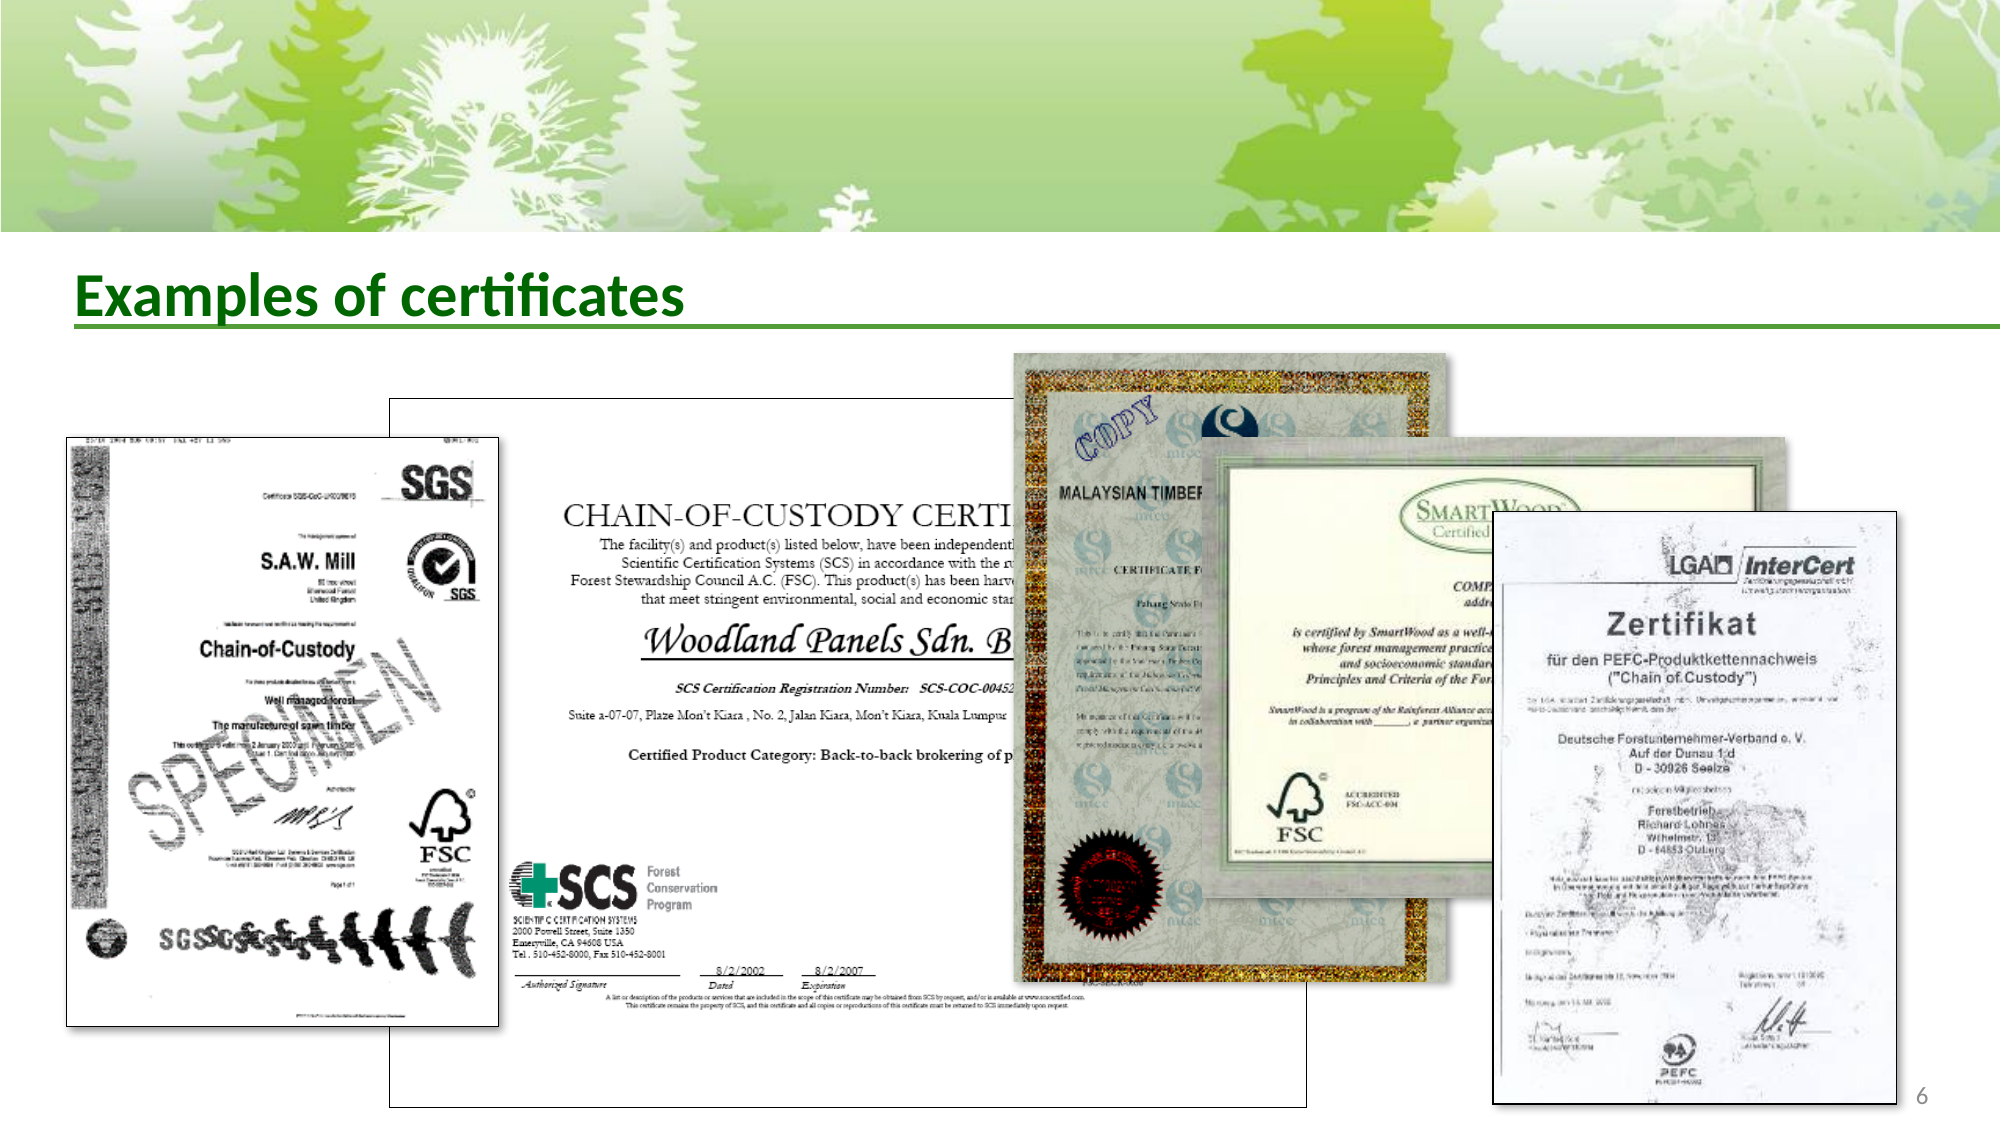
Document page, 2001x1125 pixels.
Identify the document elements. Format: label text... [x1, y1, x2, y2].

picture [1013, 353, 1896, 1104]
title Examples of certificates [59, 187, 1785, 405]
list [66, 437, 499, 1027]
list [390, 399, 1306, 1107]
picture [0, 0, 2000, 232]
slide_number 6 [1493, 1065, 1944, 1125]
